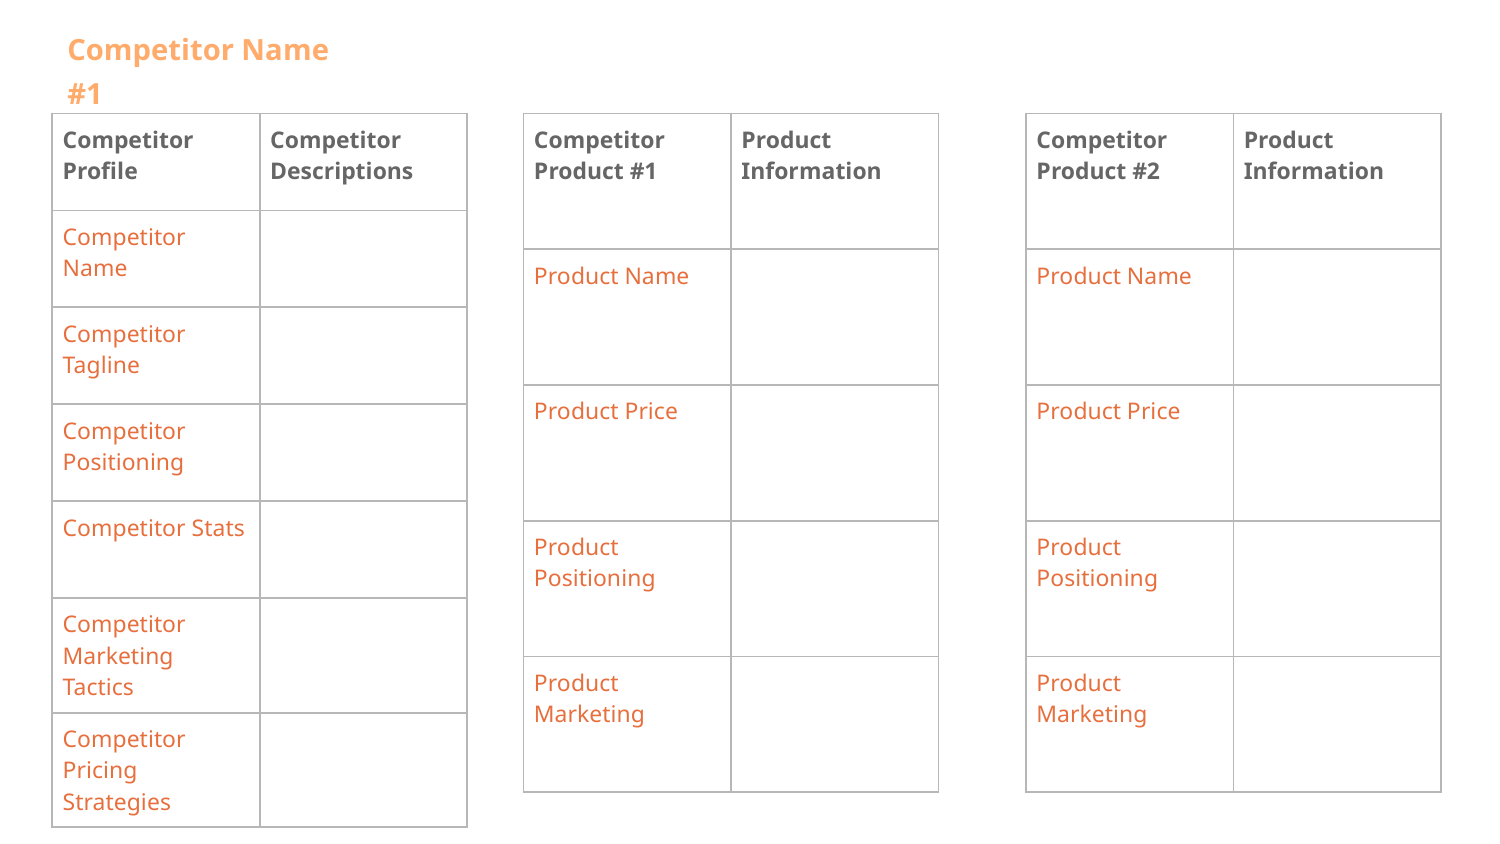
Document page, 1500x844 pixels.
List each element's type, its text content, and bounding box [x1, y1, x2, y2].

table_header Product Information [1234, 114, 1440, 248]
table_cell Product Price [1027, 386, 1233, 520]
table_cell [261, 308, 466, 403]
table_cell Product Marketing [524, 657, 730, 791]
table_cell [261, 405, 466, 500]
table_cell Product Positioning [1027, 522, 1233, 656]
table_cell [1234, 522, 1440, 656]
table_cell Competitor Tagline [53, 308, 259, 403]
table_header Competitor Profile [53, 114, 259, 210]
table_cell [261, 599, 466, 712]
table_cell [732, 386, 938, 520]
table_cell [732, 657, 938, 791]
table_cell Product Positioning [524, 522, 730, 656]
text_box Competitor Name #1 [52, 18, 374, 114]
table_cell Product Marketing [1027, 657, 1233, 791]
table_cell Competitor Name [53, 211, 259, 306]
table_cell Competitor Pricing Strategies [53, 714, 259, 826]
table_cell [261, 502, 466, 597]
table_header Product Information [732, 114, 938, 248]
table_cell [1234, 250, 1440, 384]
table_header Competitor Product #2 [1027, 114, 1233, 248]
table_cell [261, 714, 466, 826]
table_cell Competitor Stats [53, 502, 259, 597]
table_cell Competitor Positioning [53, 405, 259, 500]
table_cell Product Name [524, 250, 730, 384]
table_cell Competitor Marketing Tactics [53, 599, 259, 712]
table_header Competitor Descriptions [261, 114, 466, 210]
table_cell [1234, 386, 1440, 520]
table_cell [732, 250, 938, 384]
table_cell Product Name [1027, 250, 1233, 384]
table_cell Product Price [524, 386, 730, 520]
table_header Competitor Product #1 [524, 114, 730, 248]
table_cell [732, 522, 938, 656]
table_cell [261, 211, 466, 306]
table_cell [1234, 657, 1440, 791]
